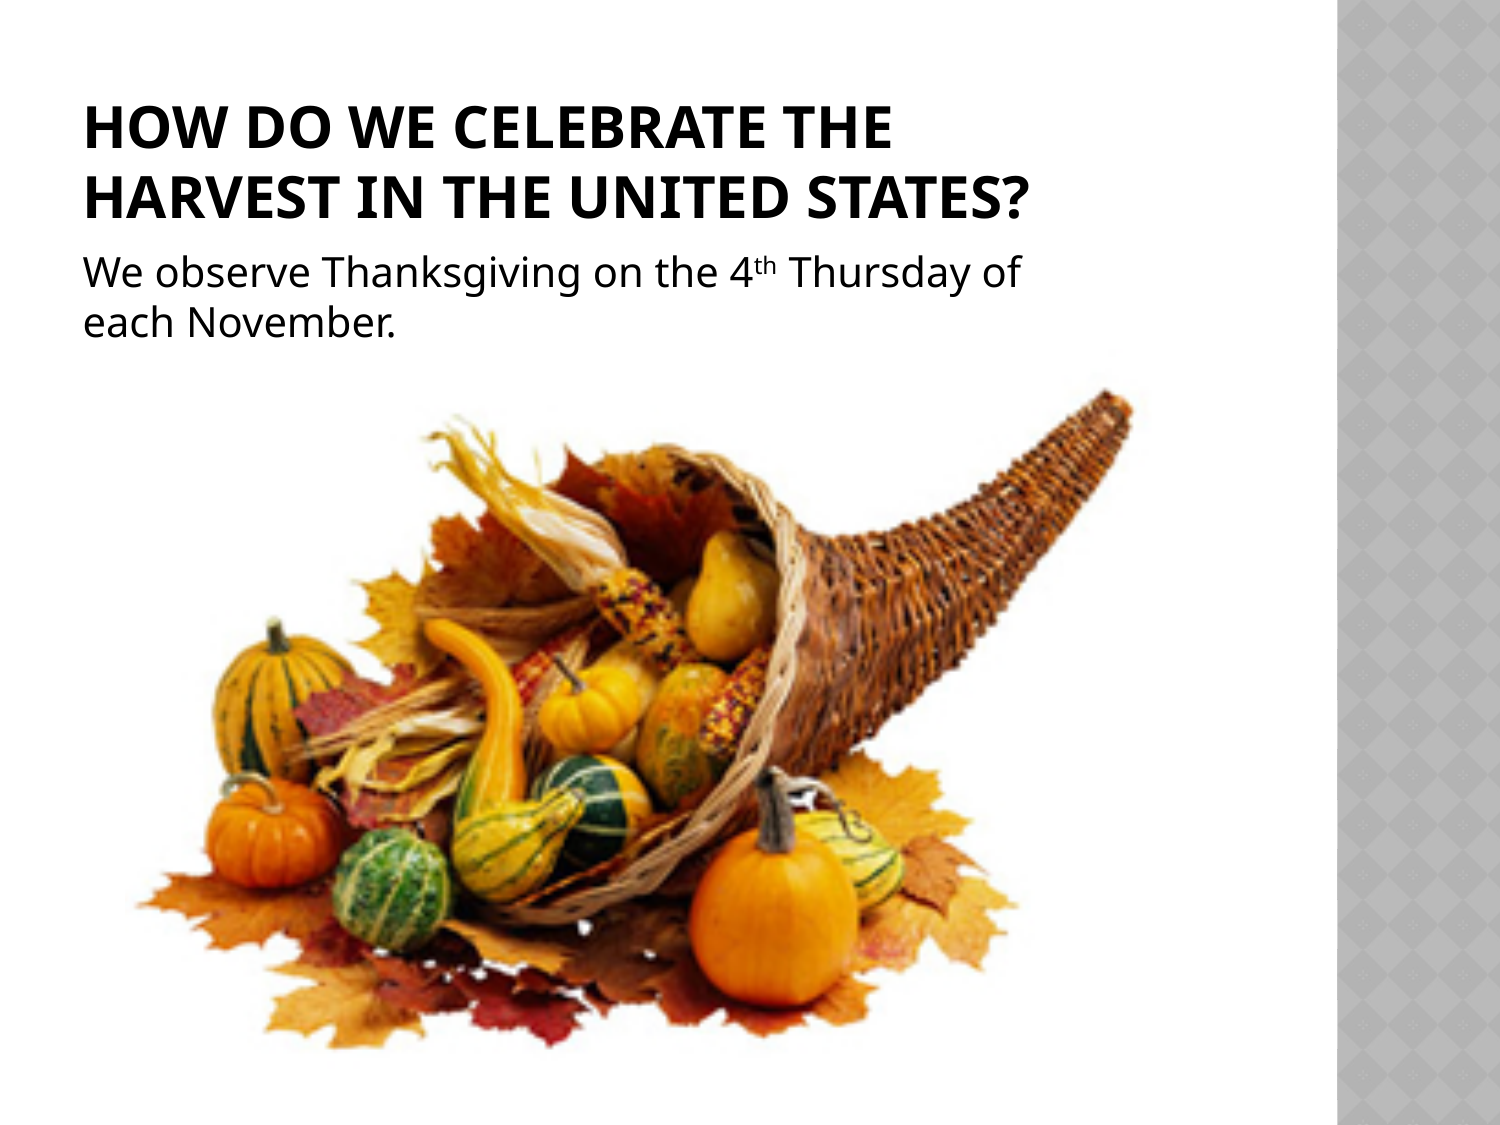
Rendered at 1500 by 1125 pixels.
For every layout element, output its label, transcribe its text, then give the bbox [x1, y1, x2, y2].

title How do we celebrate the harvest in the United States? [75, 37, 1043, 230]
list We observe Thanksgiving on the 4th Thursday of each November. [75, 245, 1043, 345]
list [124, 349, 1163, 1084]
